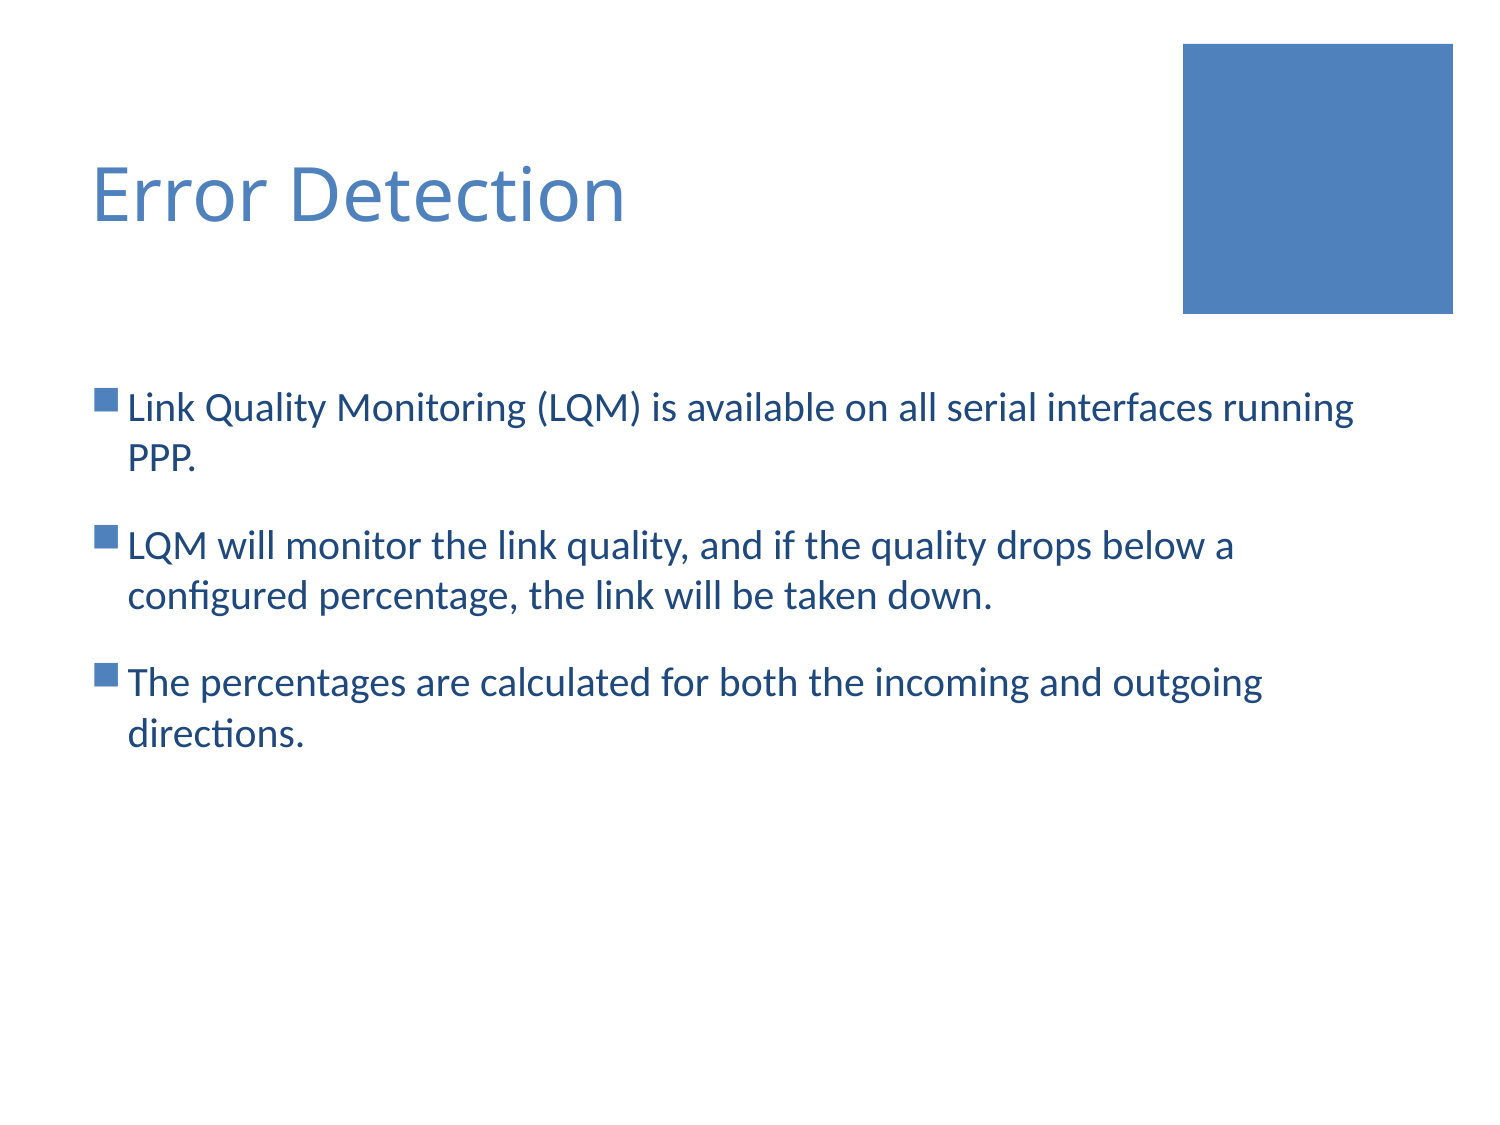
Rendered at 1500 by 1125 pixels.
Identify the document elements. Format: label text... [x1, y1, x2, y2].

list Link Quality Monitoring (LQM) is available on all serial interfaces running PPP. LQM will monitor the link quality, and if the quality drops below a configured percentage, the link will be taken down. The percentages are calculated for both the incoming and outgoing directions. [75, 372, 1379, 1016]
title Error Detection [75, 56, 1143, 244]
